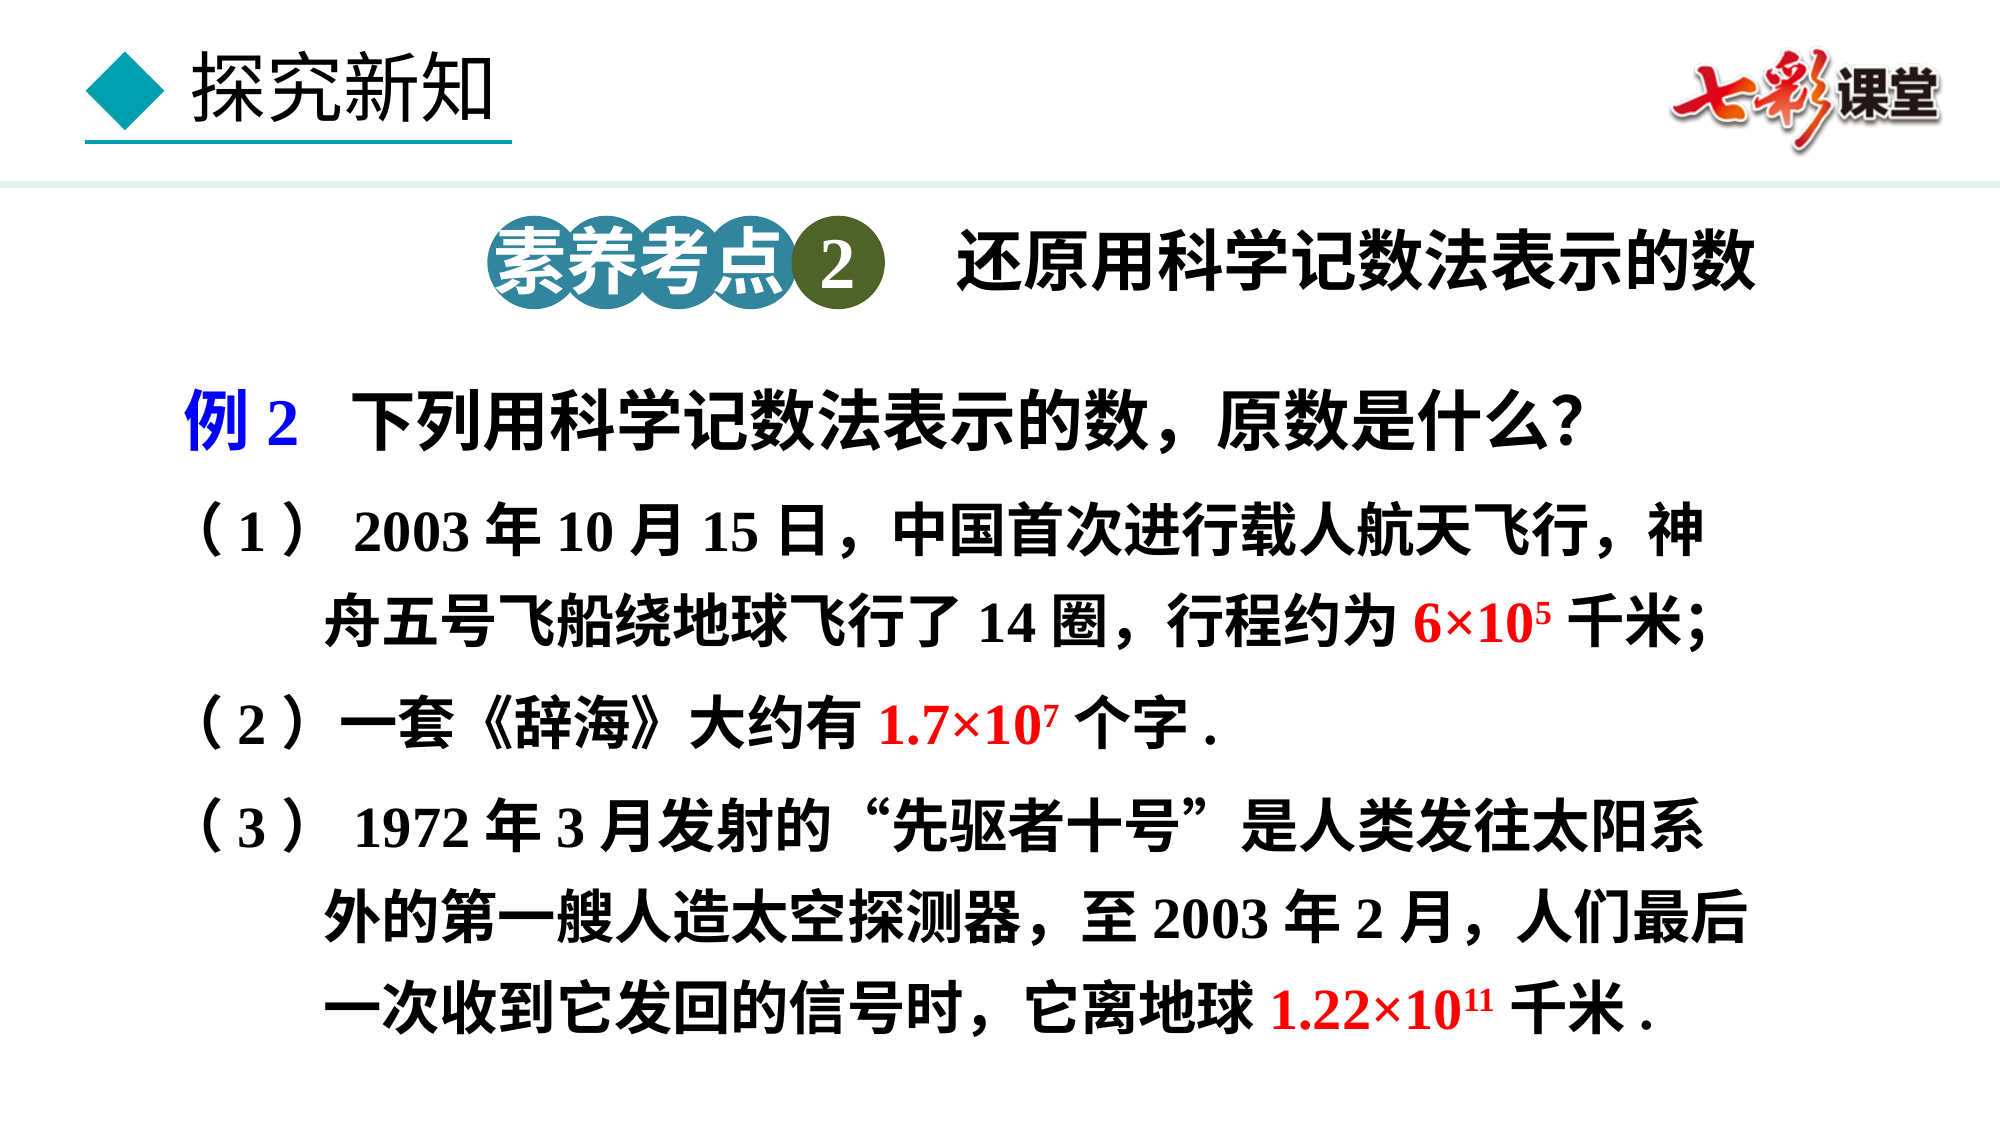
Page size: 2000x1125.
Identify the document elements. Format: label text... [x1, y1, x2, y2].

text_box 例2 下列用科学记数法表示的数，原数是什么？ [163, 328, 1674, 431]
text_box （1）2003年10月15日，中国首次进行载人航天飞行，神舟五号飞船绕地球飞行了14圈，行程约为6×105千米； （2）一套《辞海》大约有1.7×107个字. （3）1972年3月发射的“先驱者十号”是人类发往太阳系外的第一艘人造太空探测器，至2003年2月，人们最后一次收到它发回的信号时，它离地球1.22×1011千米. [145, 461, 1779, 1062]
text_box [478, 208, 1779, 313]
picture [1666, 42, 1948, 157]
